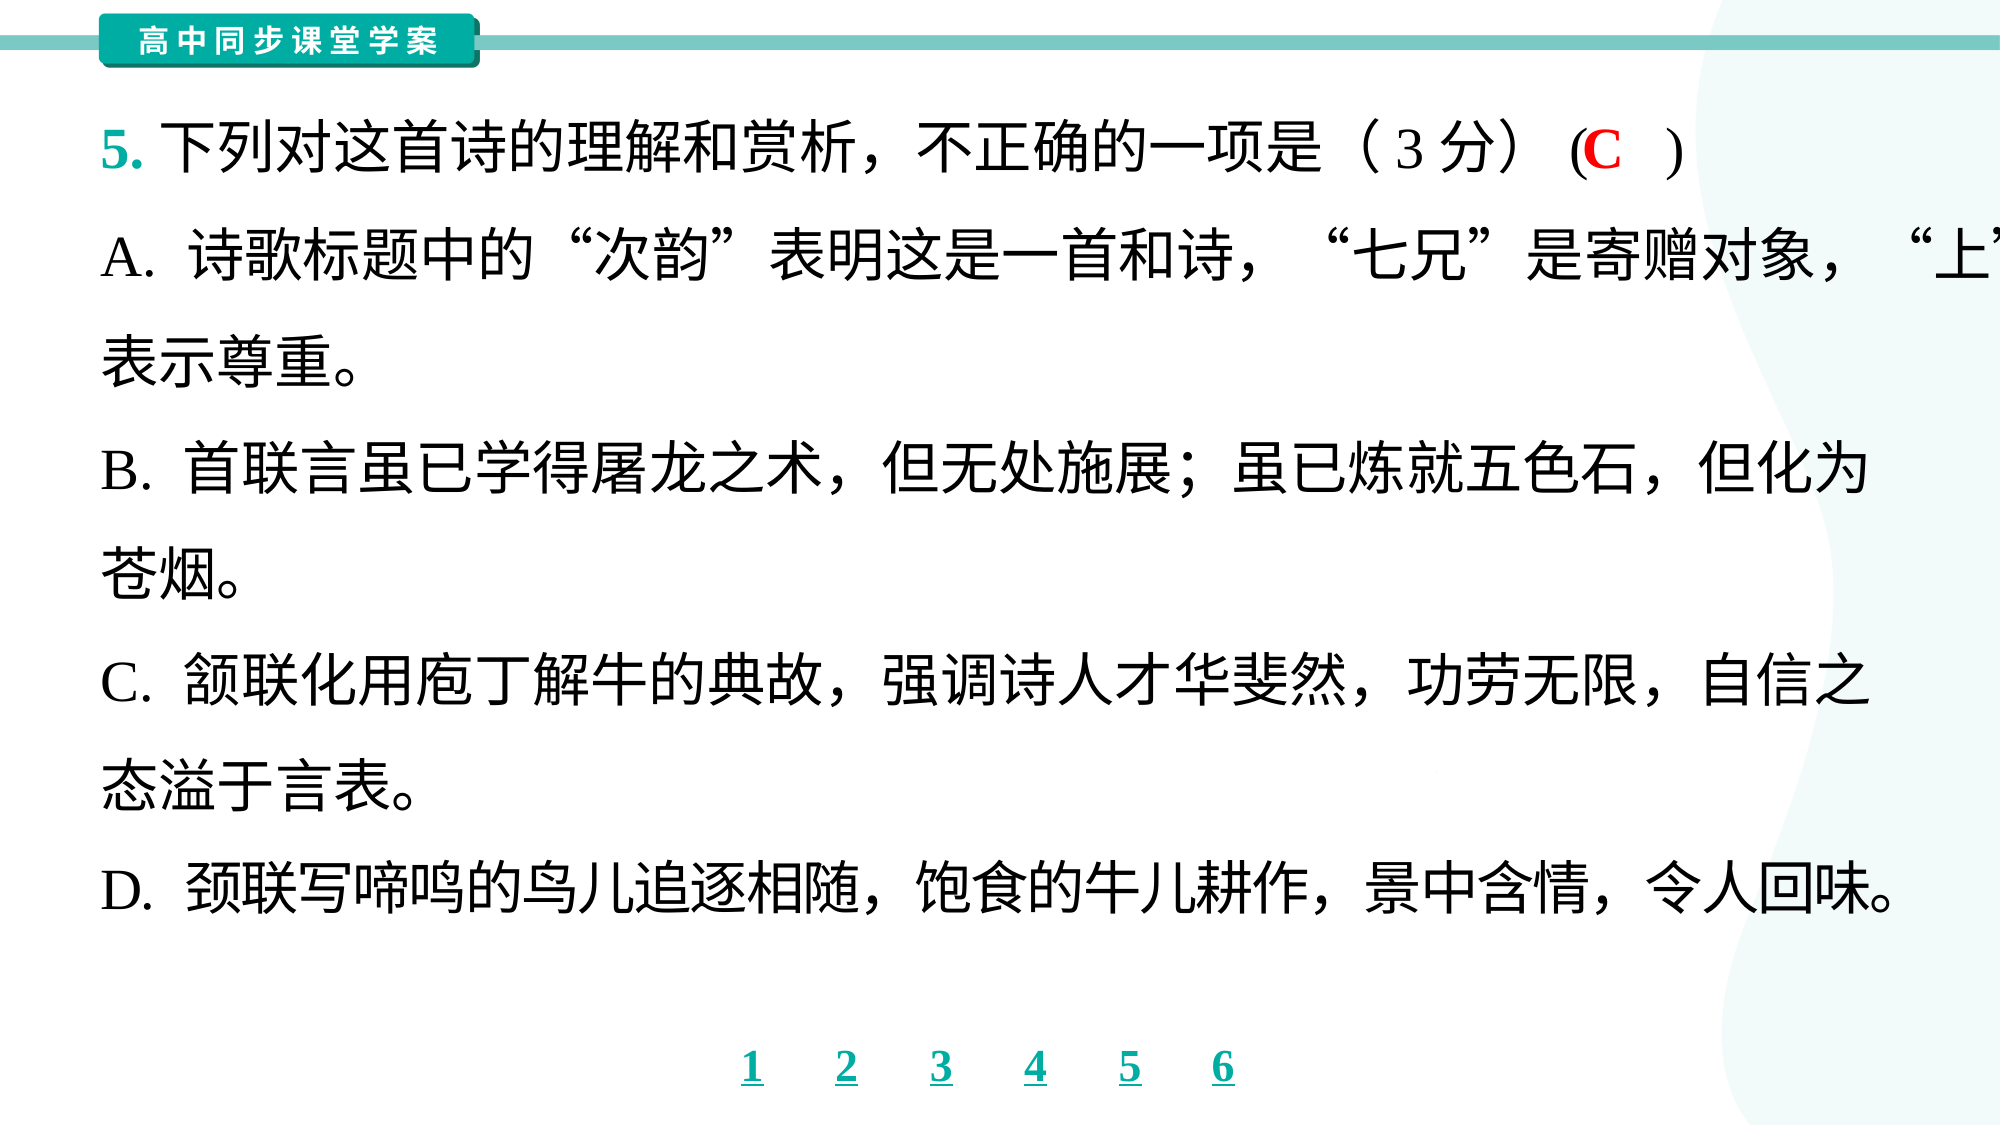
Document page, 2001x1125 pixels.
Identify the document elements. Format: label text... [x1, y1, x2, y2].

text_box A. 诗歌标题中的“次韵”表明这是一首和诗，“七兄”是寄赠对象，“上” 表示尊重。 B. 首联言虽已学得屠龙之术，但无处施展；虽已炼就五色石，但化为 苍烟。 C. 颔联化用庖丁解牛的典故，强调诗人才华斐然，功劳无限，自信之 态溢于言表。 D. 颈联写啼鸣的鸟儿追逐相随，饱食的牛儿耕作，景中含情，令人回味。 [100, 182, 1899, 911]
text_box 5.下列对这首诗的理解和赏析，不正确的一项是（3分）( ) [1646, 76, 1899, 169]
picture [0, 0, 2000, 1125]
text_box C [1560, 75, 1646, 169]
text_box 5.下列对这首诗的理解和赏析，不正确的一项是（3分）( ) [100, 76, 1560, 169]
